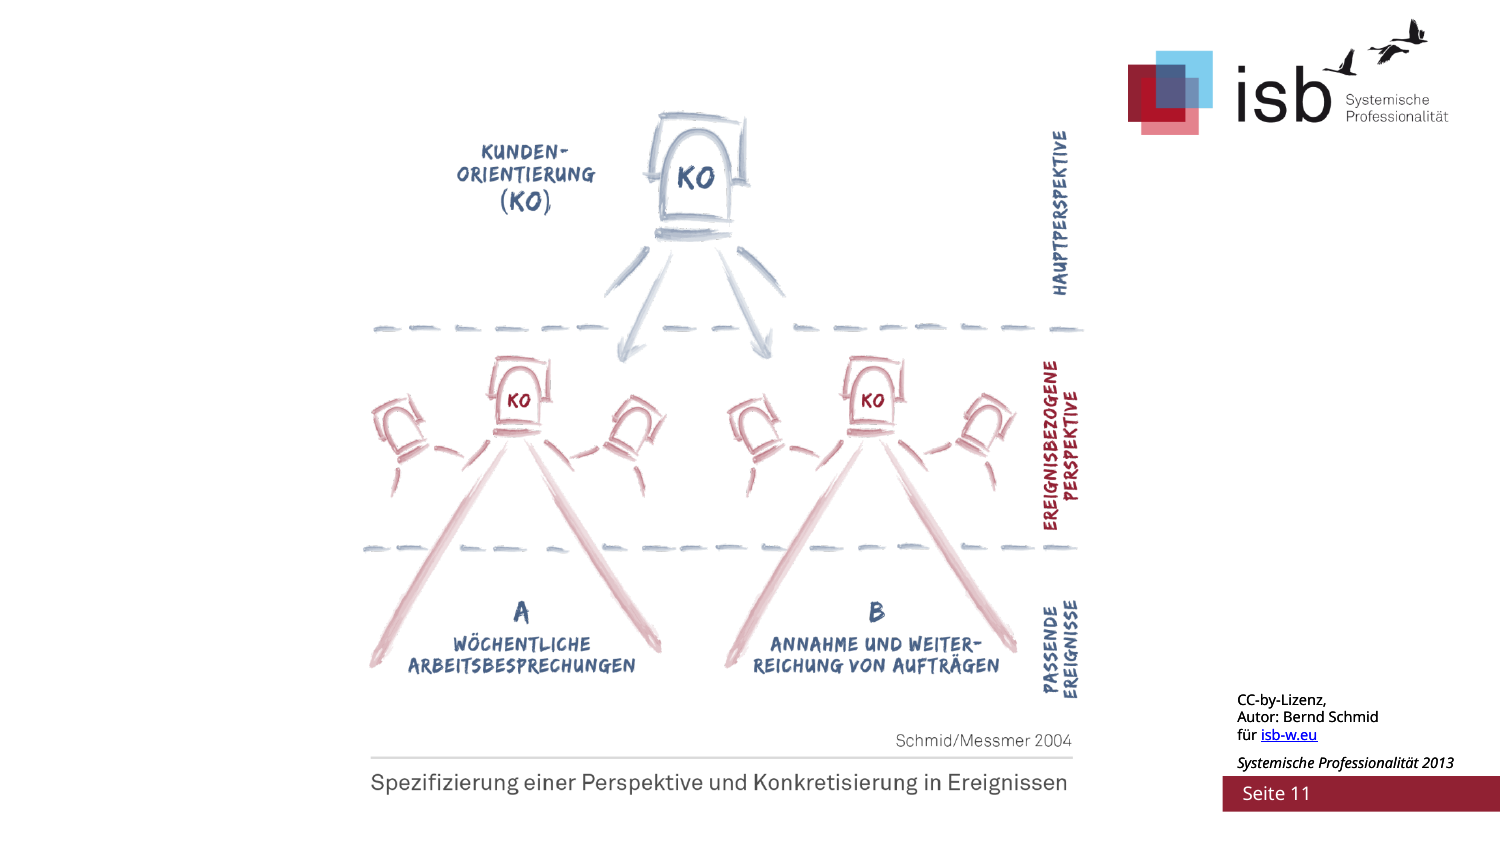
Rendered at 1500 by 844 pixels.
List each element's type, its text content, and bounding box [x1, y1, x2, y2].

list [347, 67, 1093, 812]
text_box CC-by-Lizenz, Autor: Bernd Schmid für isb-w.eu Systemische Professionalität 2013 [1222, 543, 1500, 844]
picture [1128, 14, 1461, 139]
